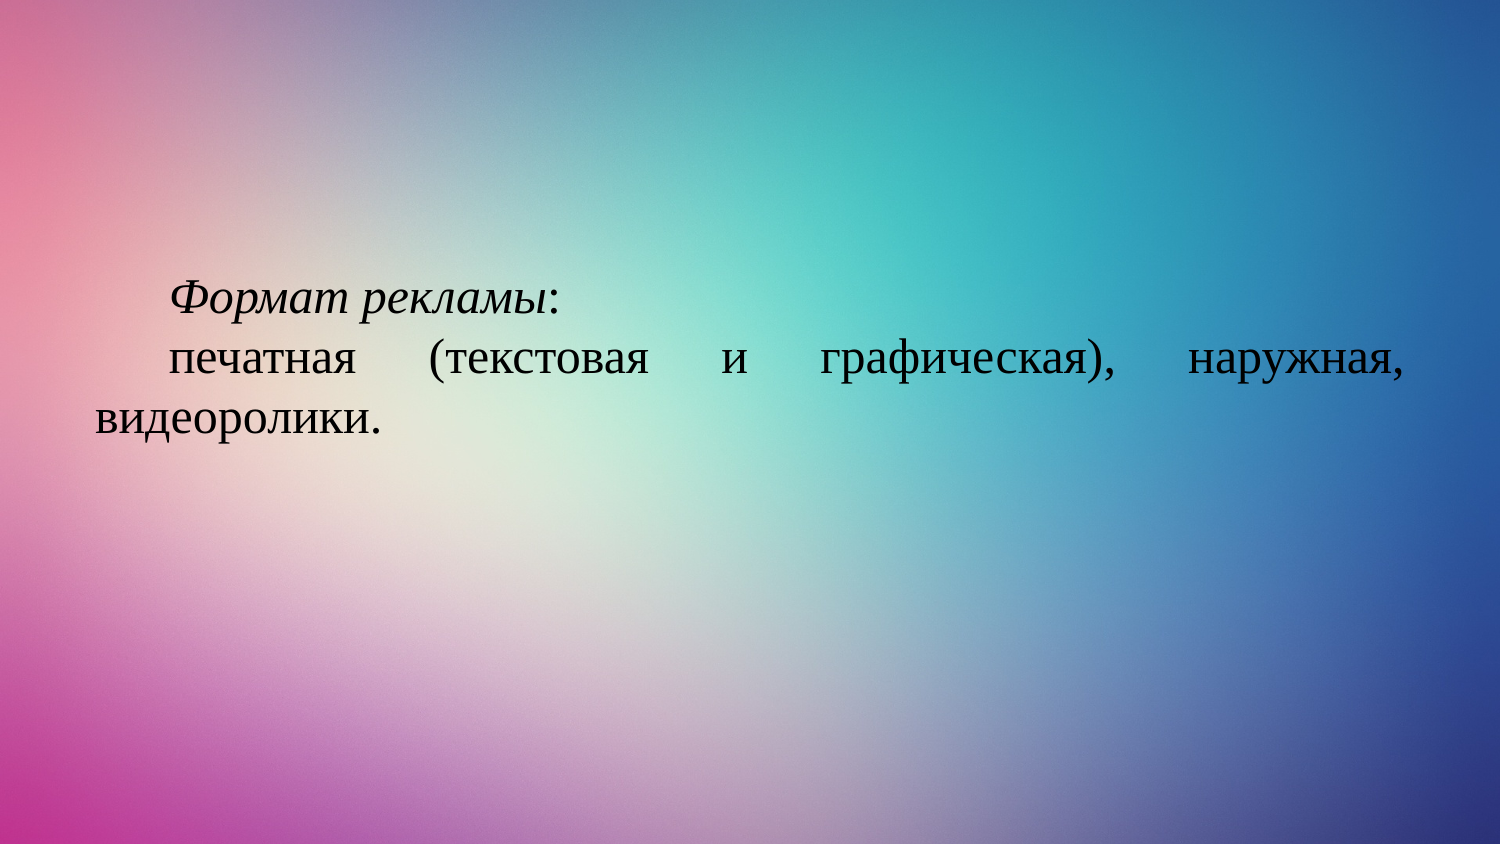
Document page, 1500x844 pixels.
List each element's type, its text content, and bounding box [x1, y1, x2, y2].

picture [0, 0, 1500, 844]
text_box Формат рекламы: печатная (текстовая и графическая), наружная, видеоролики. [79, 286, 1421, 422]
